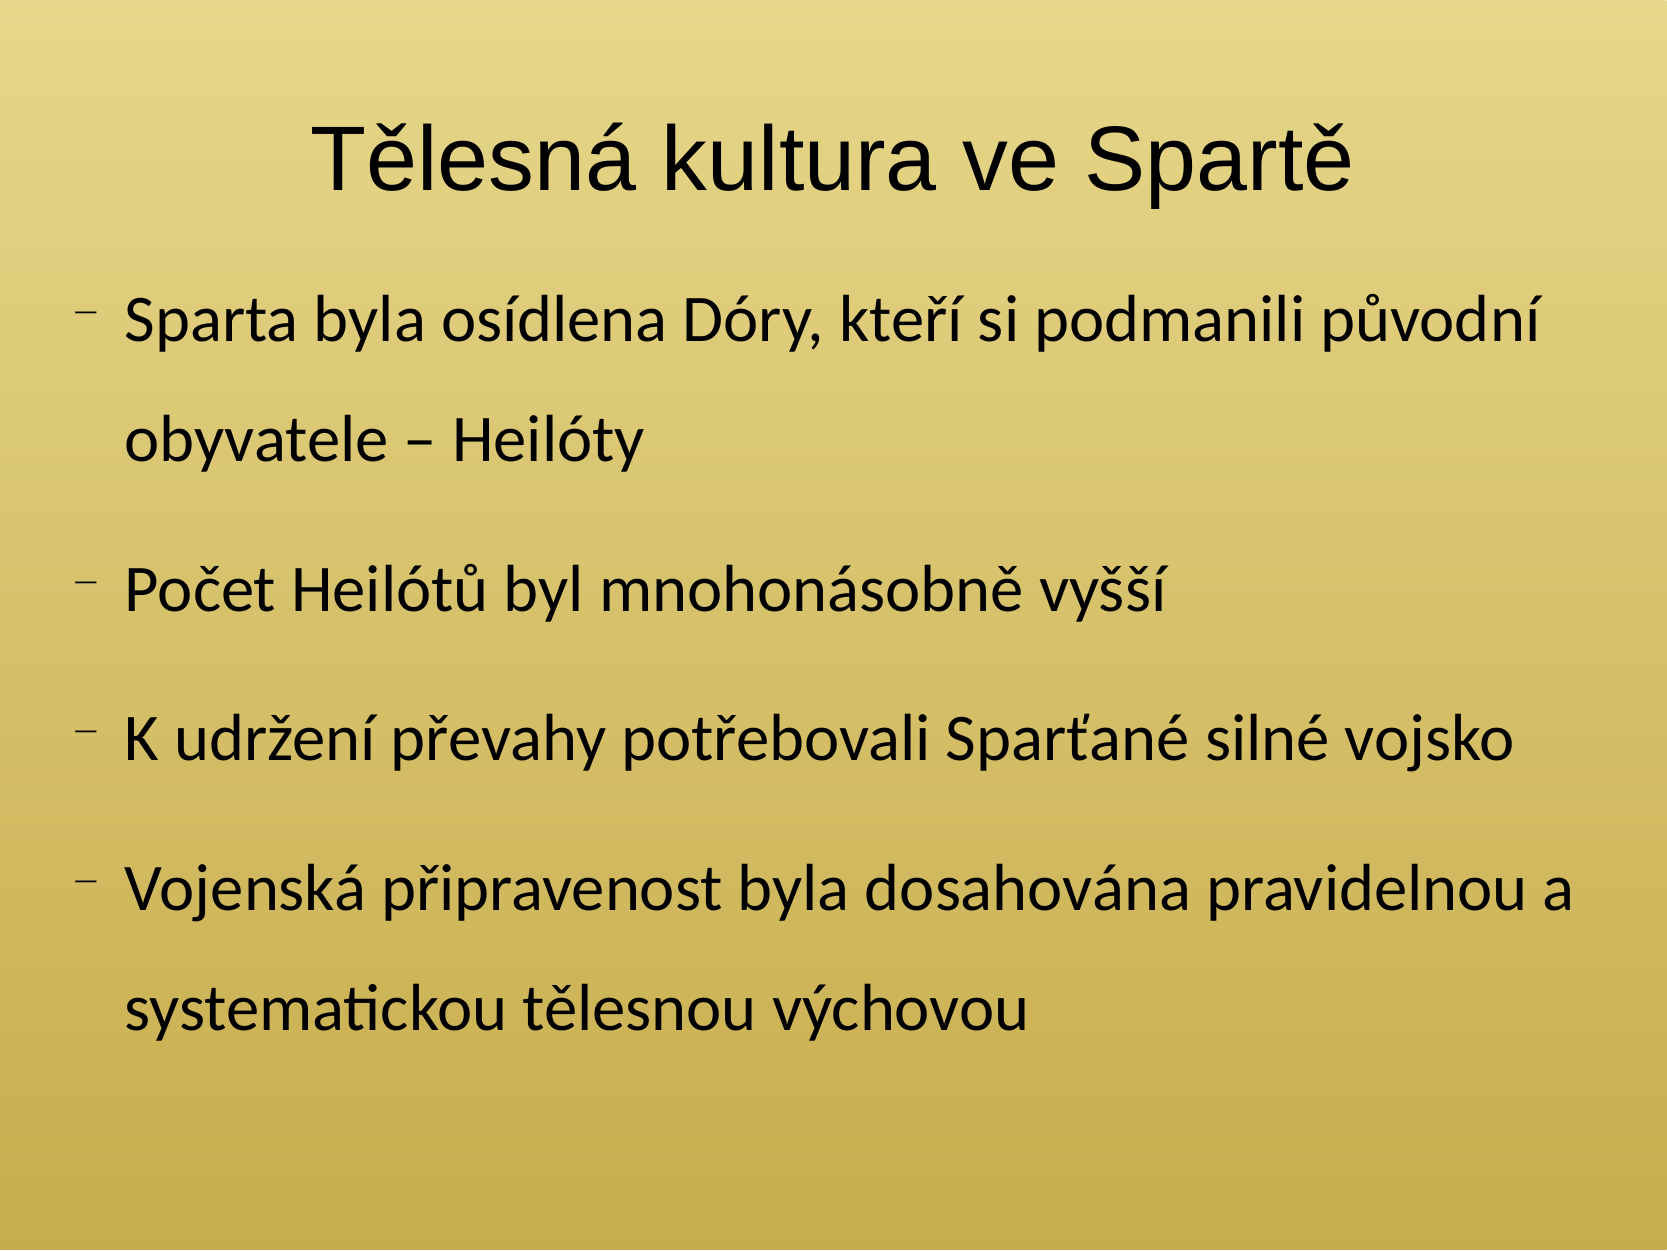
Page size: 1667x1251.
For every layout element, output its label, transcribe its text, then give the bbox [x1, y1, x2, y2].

list Sparta byla osídlena Dóry, kteří si podmanili původní obyvatele – Heilóty Počet Heilótů byl mnohonásobně vyšší K udržení převahy potřebovali Sparťané silné vojsko Vojenská připravenost byla dosahována pravidelnou a systematickou tělesnou výchovou [53, 235, 1625, 1044]
title Tělesná kultura ve Spartě [83, 49, 1584, 235]
